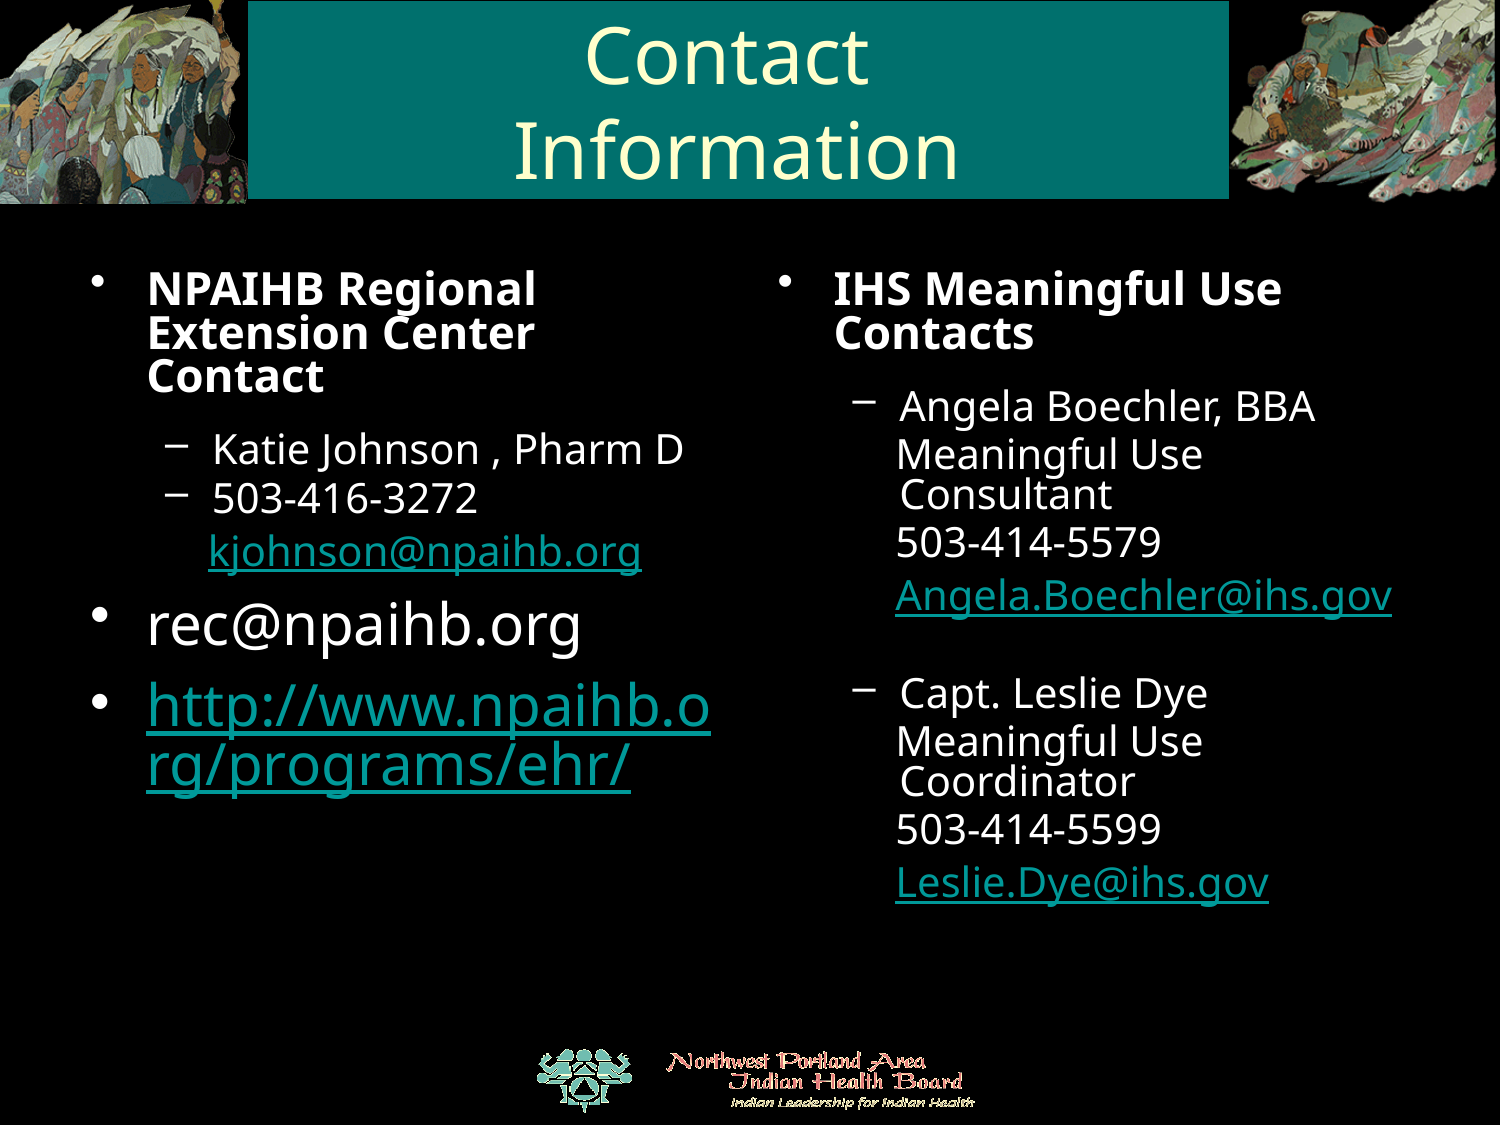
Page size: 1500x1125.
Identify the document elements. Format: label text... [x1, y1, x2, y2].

picture [1229, 0, 1500, 204]
picture [0, 0, 248, 204]
title Contact Information [249, 0, 1226, 201]
list IHS Meaningful Use Contacts Angela Boechler, BBA Meaningful Use Consultant 503-414-5579 Angela.Boechler@ihs.gov Capt. Leslie Dye Meaningful Use Coordinator 503-414-5599 Leslie.Dye@ihs.gov [762, 262, 1425, 1005]
picture [537, 1049, 975, 1113]
list NPAIHB Regional Extension Center Contact Katie Johnson , Pharm D 503-416-3272 kjohnson@npaihb.org rec@npaihb.org http://www.npaihb.org/programs/ehr/ [75, 262, 738, 1005]
